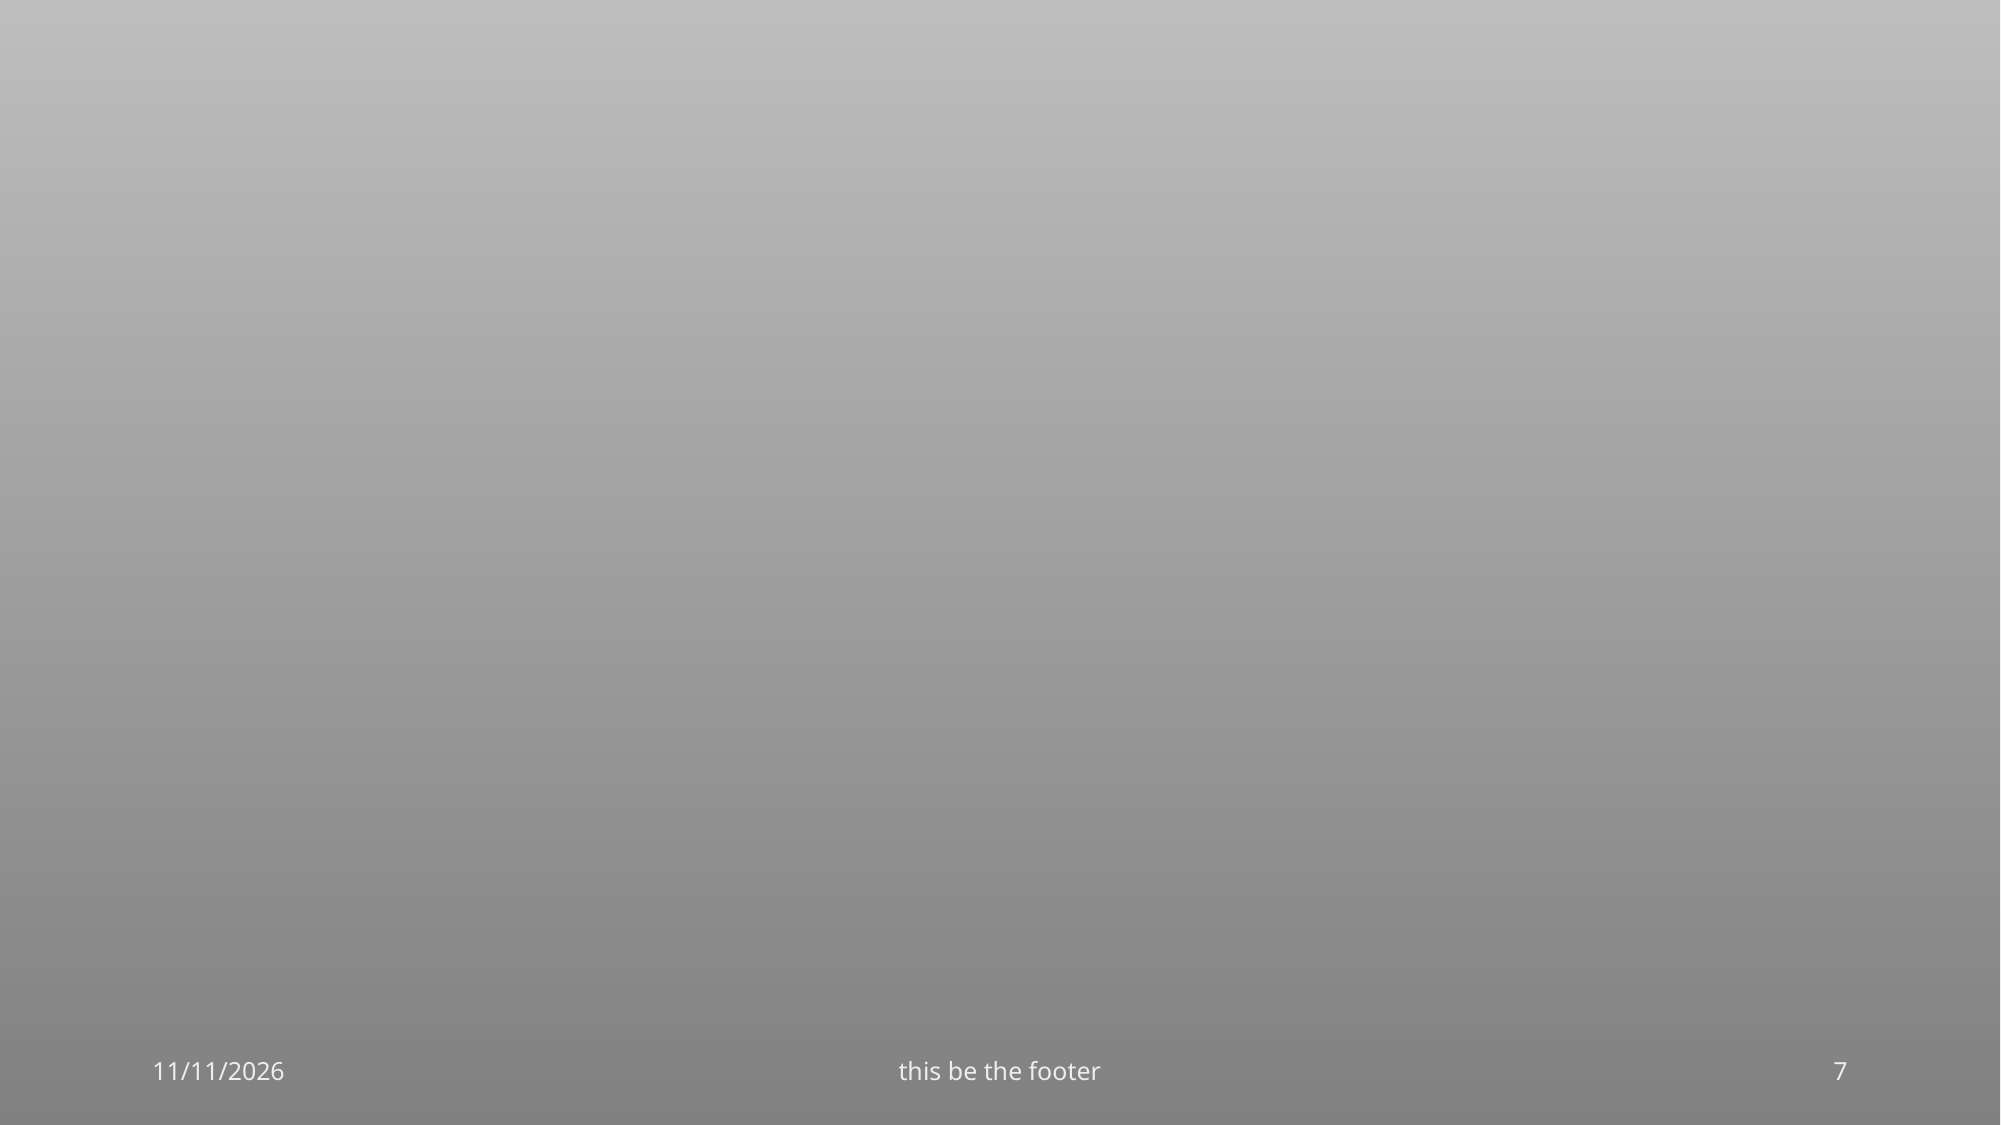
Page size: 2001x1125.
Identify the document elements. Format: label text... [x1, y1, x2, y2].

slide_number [137, 1042, 588, 1103]
footer this be the footer [662, 1042, 1338, 1103]
slide_number ‹#› [1412, 1042, 1863, 1103]
picture [0, 0, 2001, 1125]
